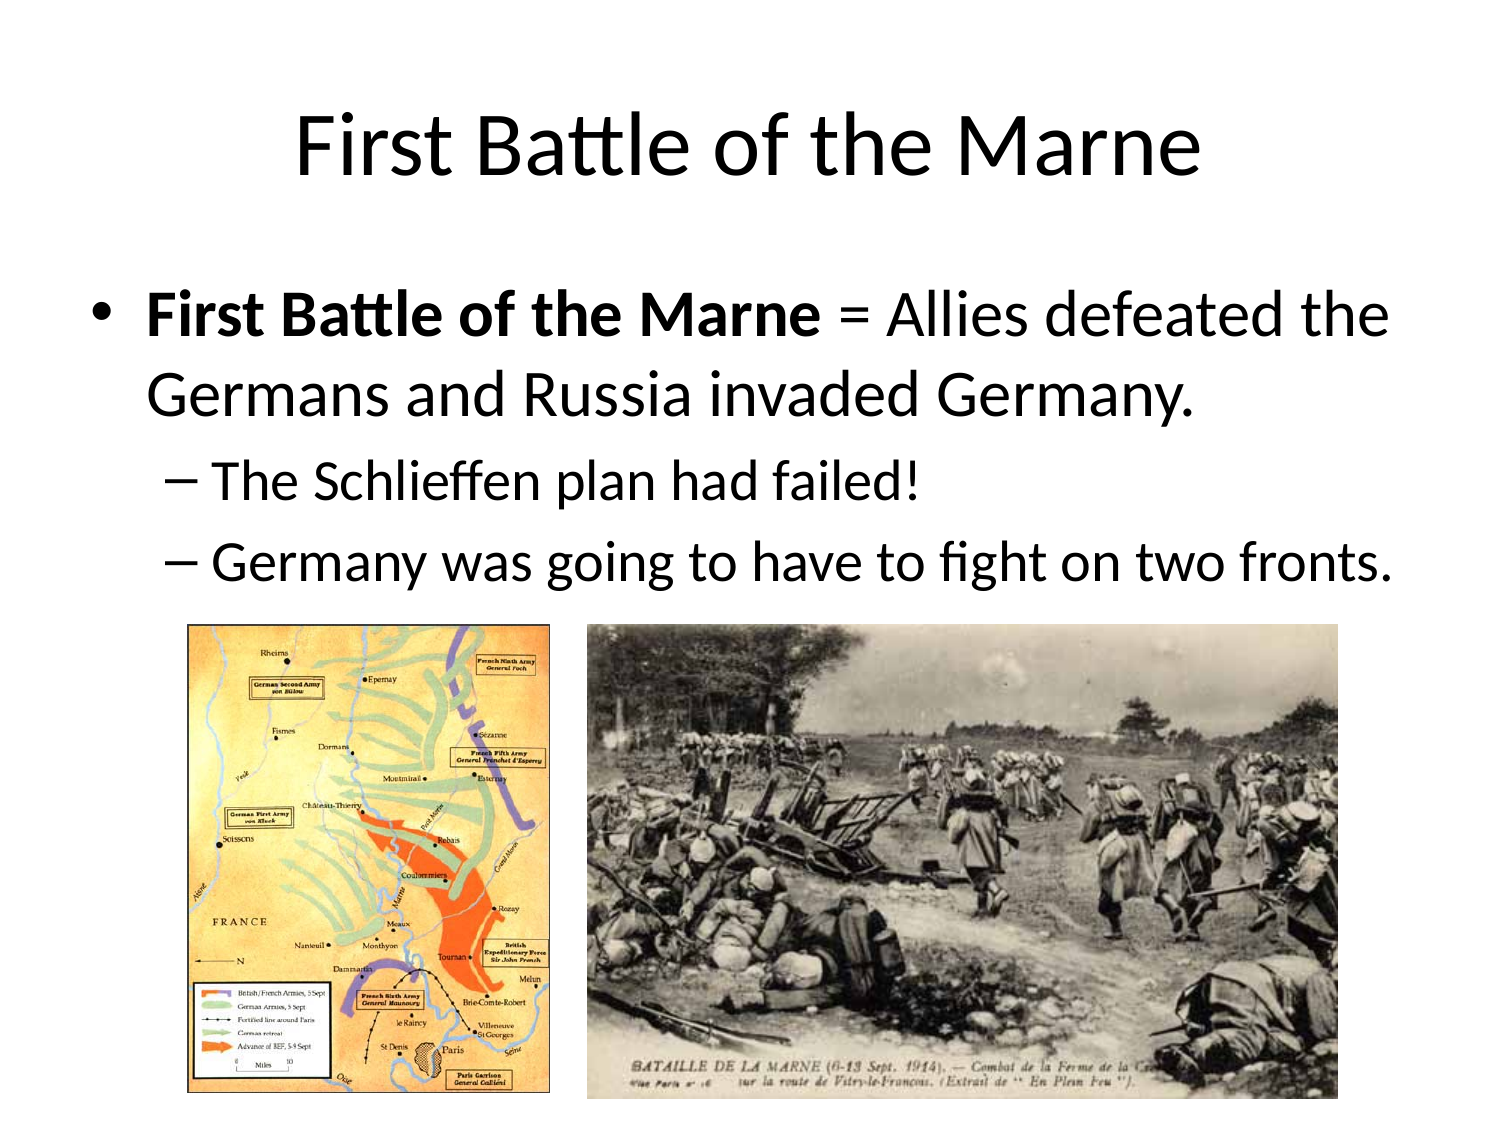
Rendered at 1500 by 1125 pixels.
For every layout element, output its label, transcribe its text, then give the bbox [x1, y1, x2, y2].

title First Battle of the Marne [75, 45, 1425, 233]
list First Battle of the Marne = Allies defeated the Germans and Russia invaded Germany. The Schlieffen plan had failed! Germany was going to have to fight on two fronts. [75, 262, 1425, 1005]
picture [587, 624, 1338, 1100]
picture [187, 624, 551, 1093]
